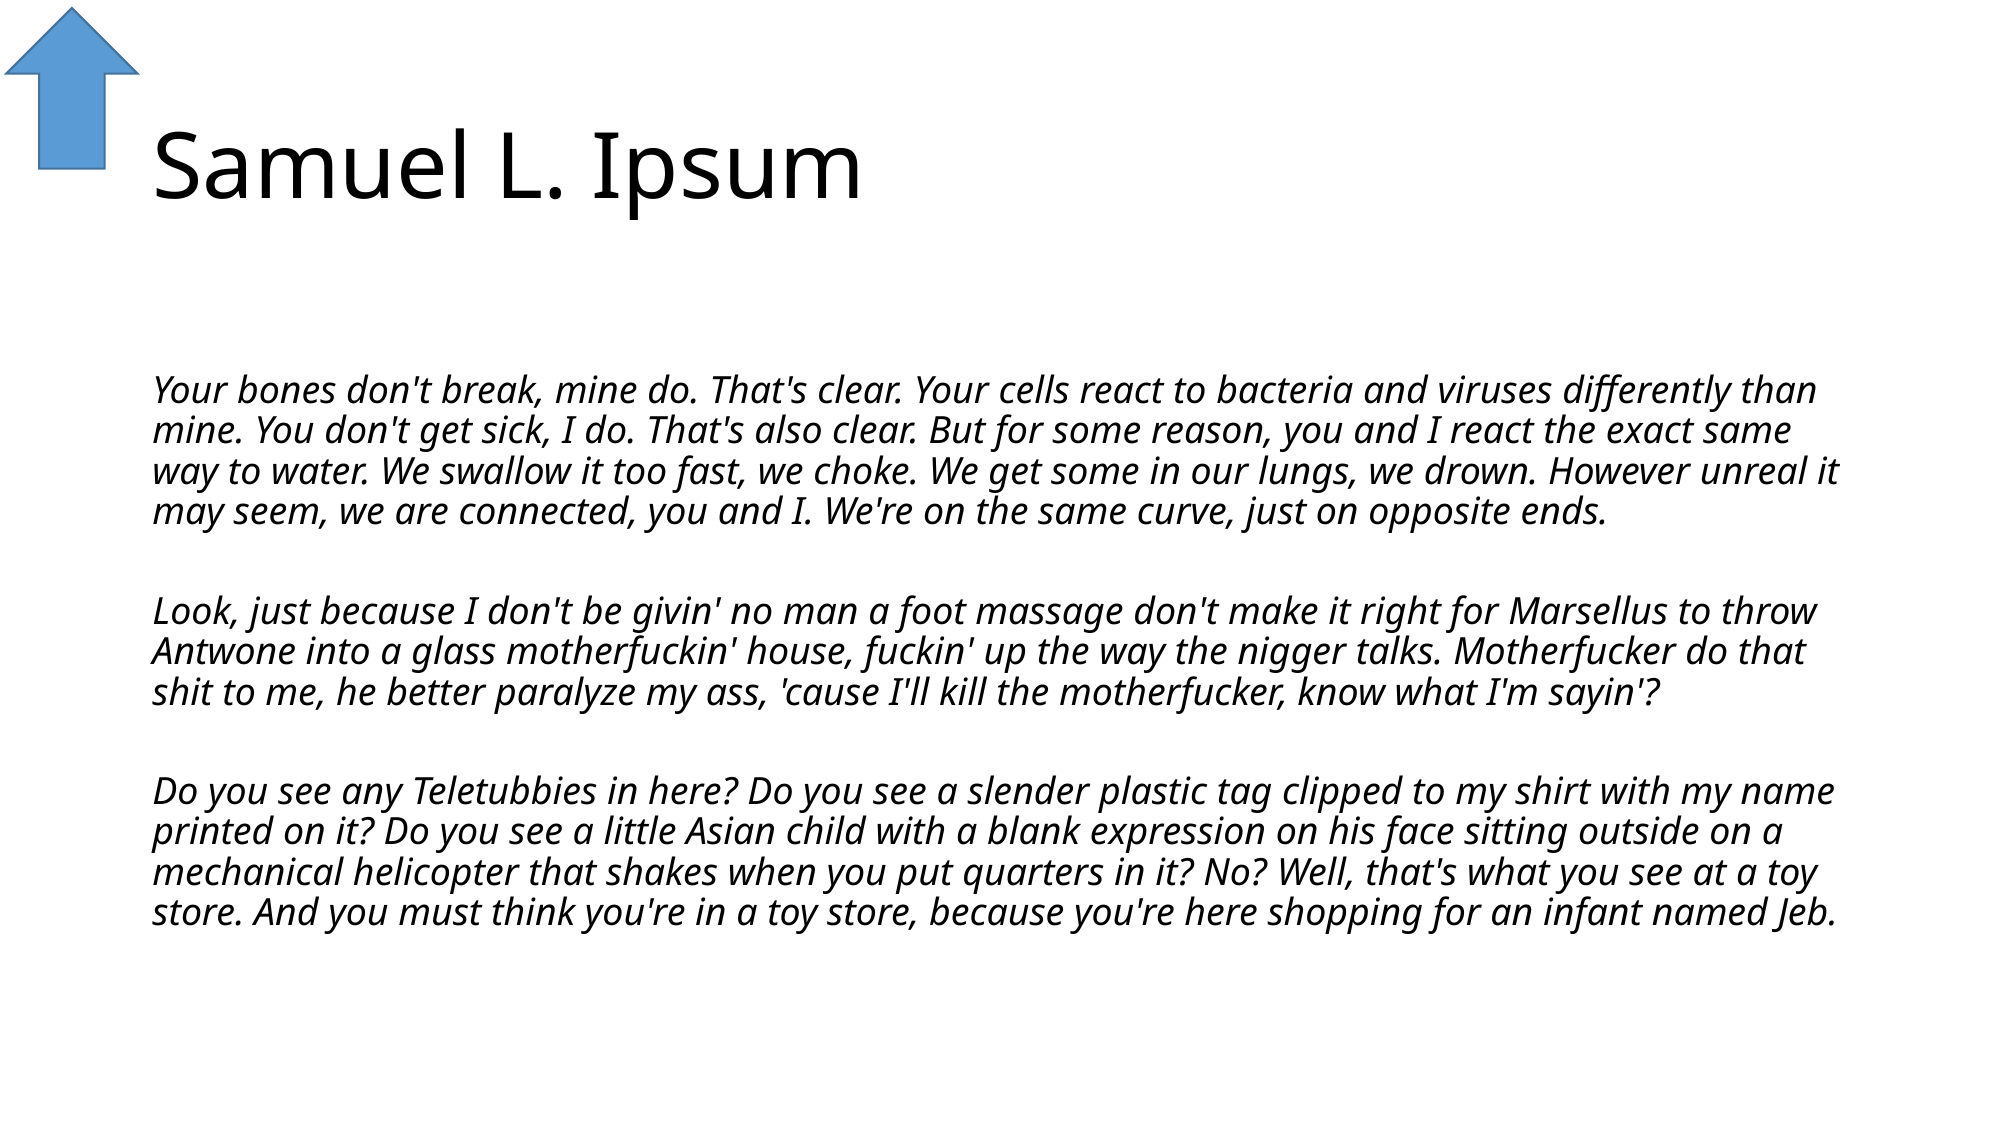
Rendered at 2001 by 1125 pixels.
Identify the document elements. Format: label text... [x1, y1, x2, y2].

text_box [3, 6, 141, 170]
list Your bones don't break, mine do. That's clear. Your cells react to bacteria and viruses differently than mine. You don't get sick, I do. That's also clear. But for some reason, you and I react the exact same way to water. We swallow it too fast, we choke. We get some in our lungs, we drown. However unreal it may seem, we are connected, you and I. We're on the same curve, just on opposite ends. Look, just because I don't be givin' no man a foot massage don't make it right for Marsellus to throw Antwone into a glass motherfuckin' house, fuckin' up the way the nigger talks. Motherfucker do that shit to me, he better paralyze my ass, 'cause I'll kill the motherfucker, know what I'm sayin'? Do you see any Teletubbies in here? Do you see a slender plastic tag clipped to my shirt with my name printed on it? Do you see a little Asian child with a blank expression on his face sitting outside on a mechanical helicopter that shakes when you put quarters in it? No? Well, that's what you see at a toy store. And you must think you're in a toy store, because you're here shopping for an infant named Jeb. [137, 277, 1863, 992]
title Samuel L. Ipsum [137, 59, 1863, 277]
